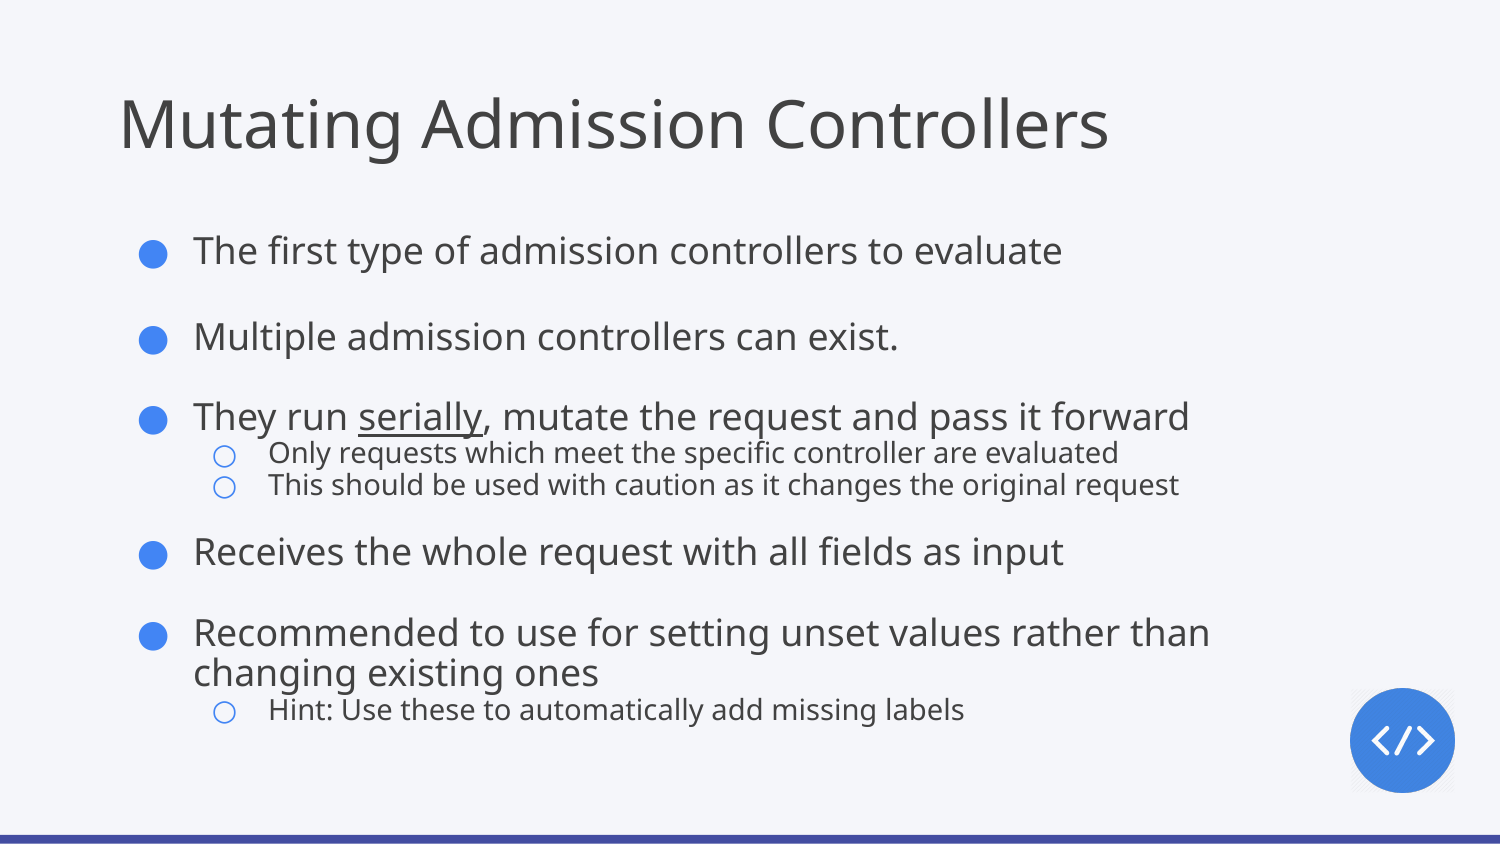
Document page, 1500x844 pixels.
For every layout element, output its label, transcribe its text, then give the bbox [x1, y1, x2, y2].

picture [1350, 688, 1455, 793]
title Mutating Admission Controllers [103, 44, 1397, 208]
list The first type of admission controllers to evaluate Multiple admission controllers can exist. They run serially, mutate the request and pass it forward Only requests which meet the specific controller are evaluated This should be used with caution as it changes the original request Receives the whole request with all fields as input Recommended to use for setting unset values rather than changing existing ones Hint: Use these to automatically add missing labels [103, 224, 1397, 760]
